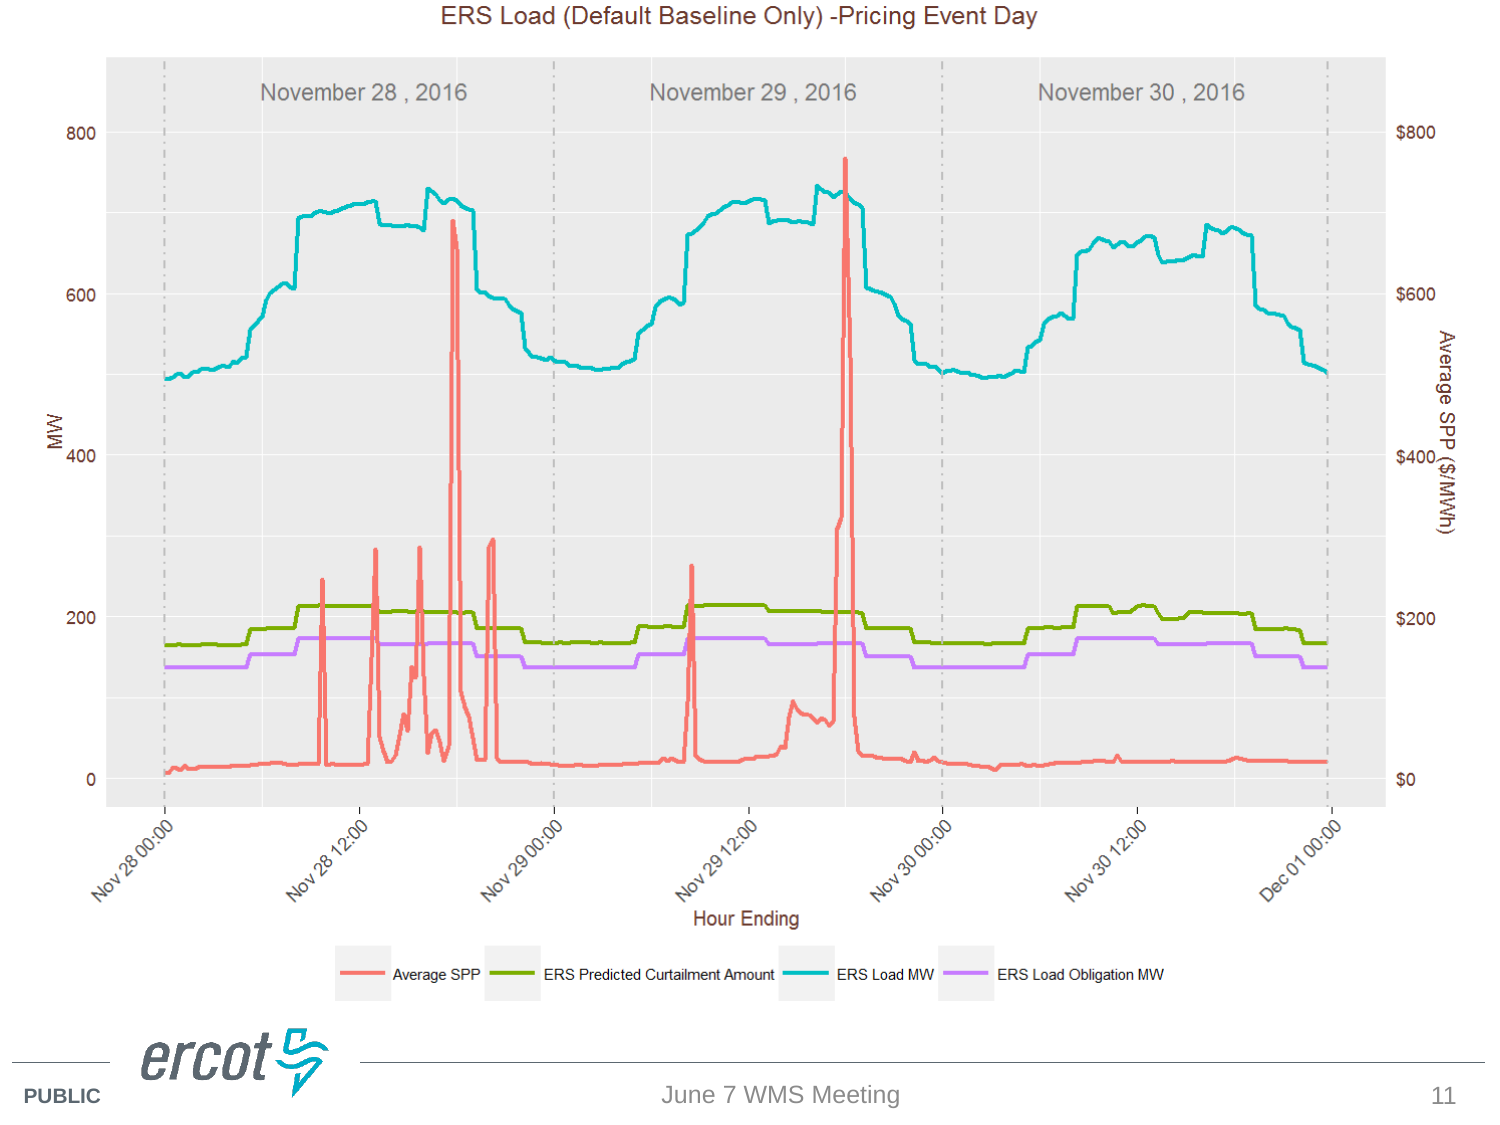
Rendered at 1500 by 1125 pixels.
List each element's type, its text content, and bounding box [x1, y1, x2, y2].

footer June 7 WMS Meeting [450, 1074, 1113, 1113]
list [39, 0, 1461, 1013]
picture [137, 1024, 332, 1100]
slide_number 11 [1400, 1076, 1488, 1113]
